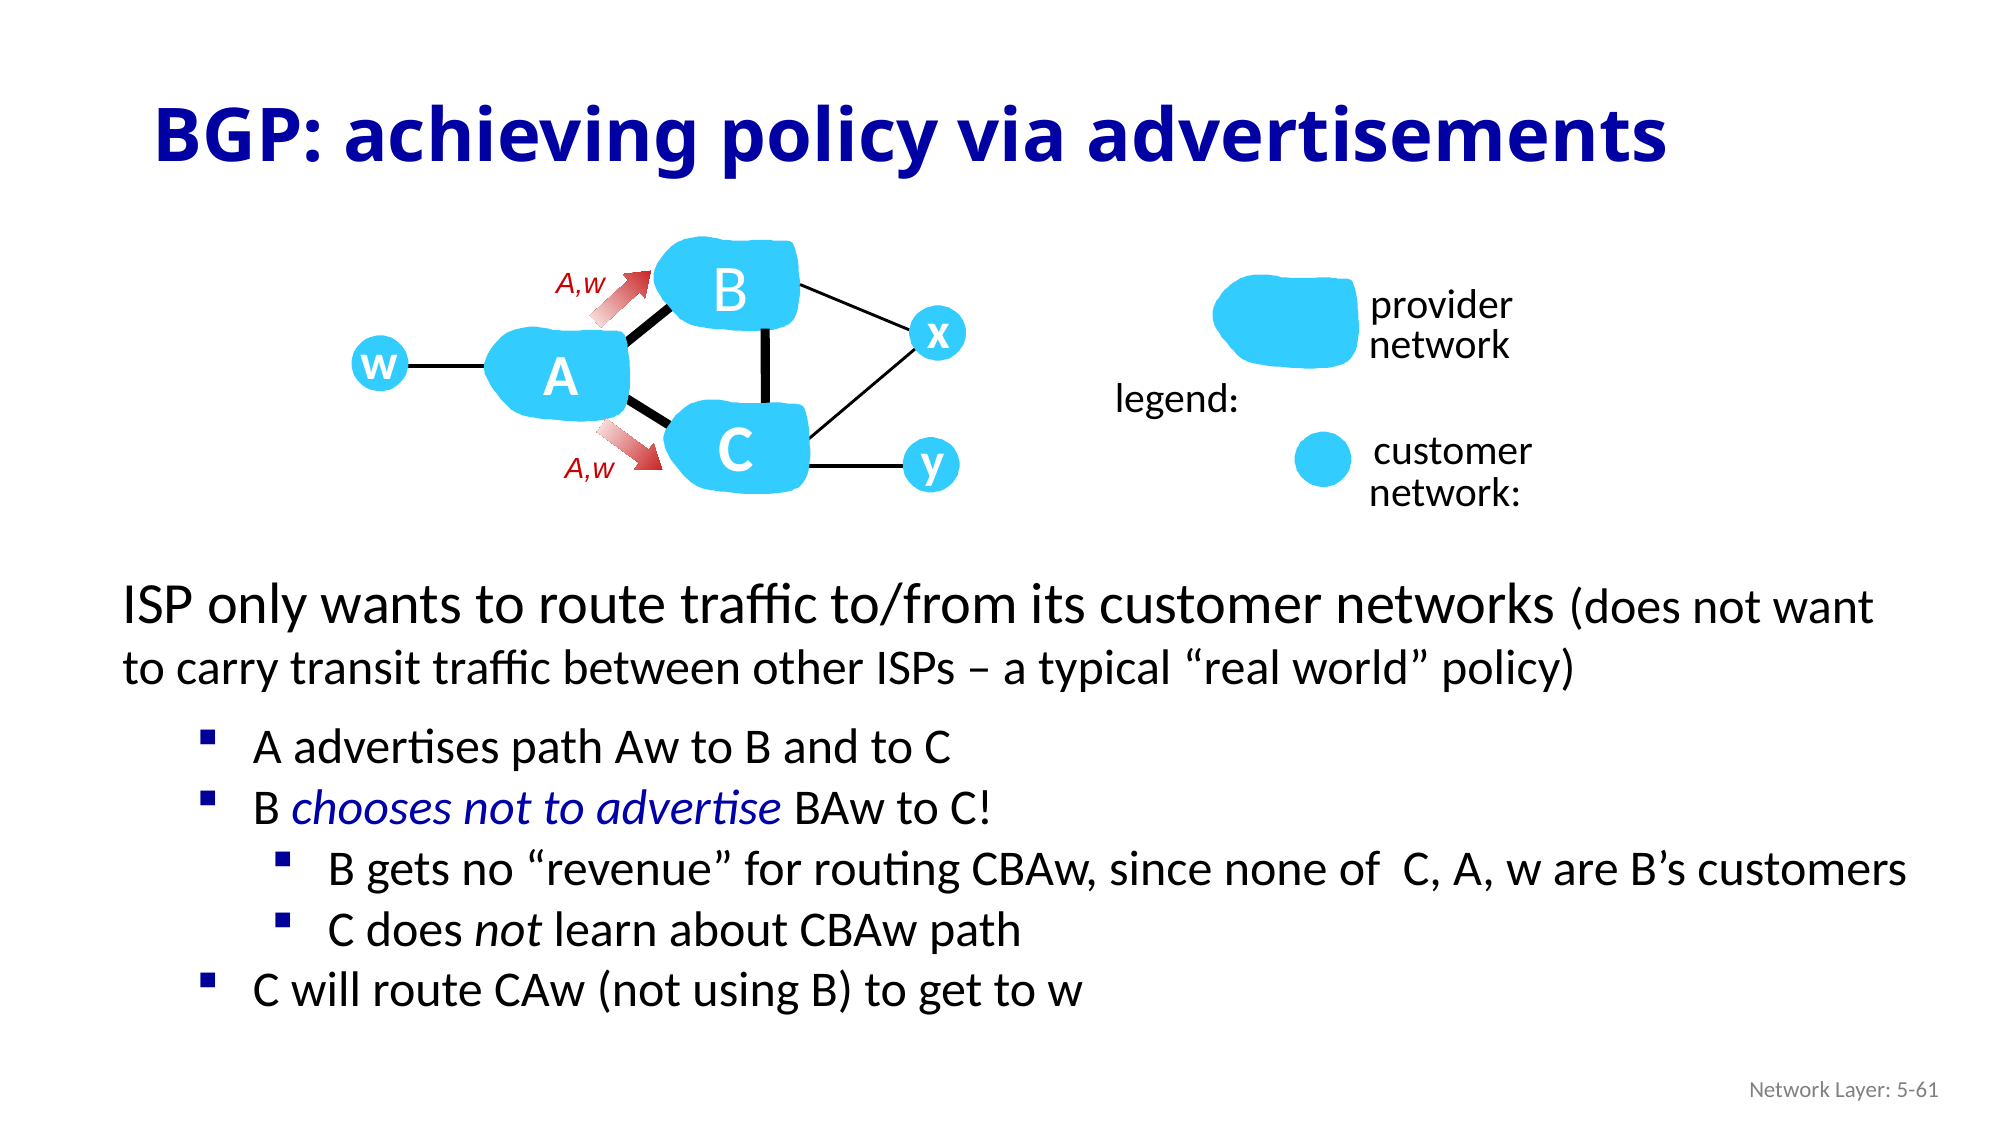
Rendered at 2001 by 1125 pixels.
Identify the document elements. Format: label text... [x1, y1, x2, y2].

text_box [549, 431, 670, 493]
text_box [398, 367, 409, 385]
text_box ISP only wants to route traffic to/from its customer networks (does not want to carry transit traffic between other ISPs – a typical “real world” policy) [107, 557, 1925, 702]
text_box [540, 261, 661, 313]
text_box A advertises path Aw to B and to C B chooses not to advertise BAw to C! B gets no “revenue” for routing CBAw, since none of C, A, w are B’s customers C does not learn about CBAw path C will route CAw (not using B) to get to w [181, 715, 1954, 1052]
title BGP: achieving policy via advertisements [137, 63, 1926, 211]
text_box y [920, 429, 945, 490]
text_box [405, 350, 409, 366]
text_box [909, 298, 966, 361]
text_box [397, 341, 405, 366]
text_box [902, 439, 943, 493]
text_box [314, 172, 1552, 557]
text_box w [360, 329, 398, 390]
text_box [483, 326, 631, 422]
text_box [653, 236, 801, 332]
text_box [945, 441, 960, 489]
slide_number Network Layer: 5-61 [1504, 1057, 1955, 1118]
text_box [351, 343, 360, 383]
text_box [397, 367, 405, 377]
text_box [663, 399, 811, 494]
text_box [1030, 261, 1550, 543]
